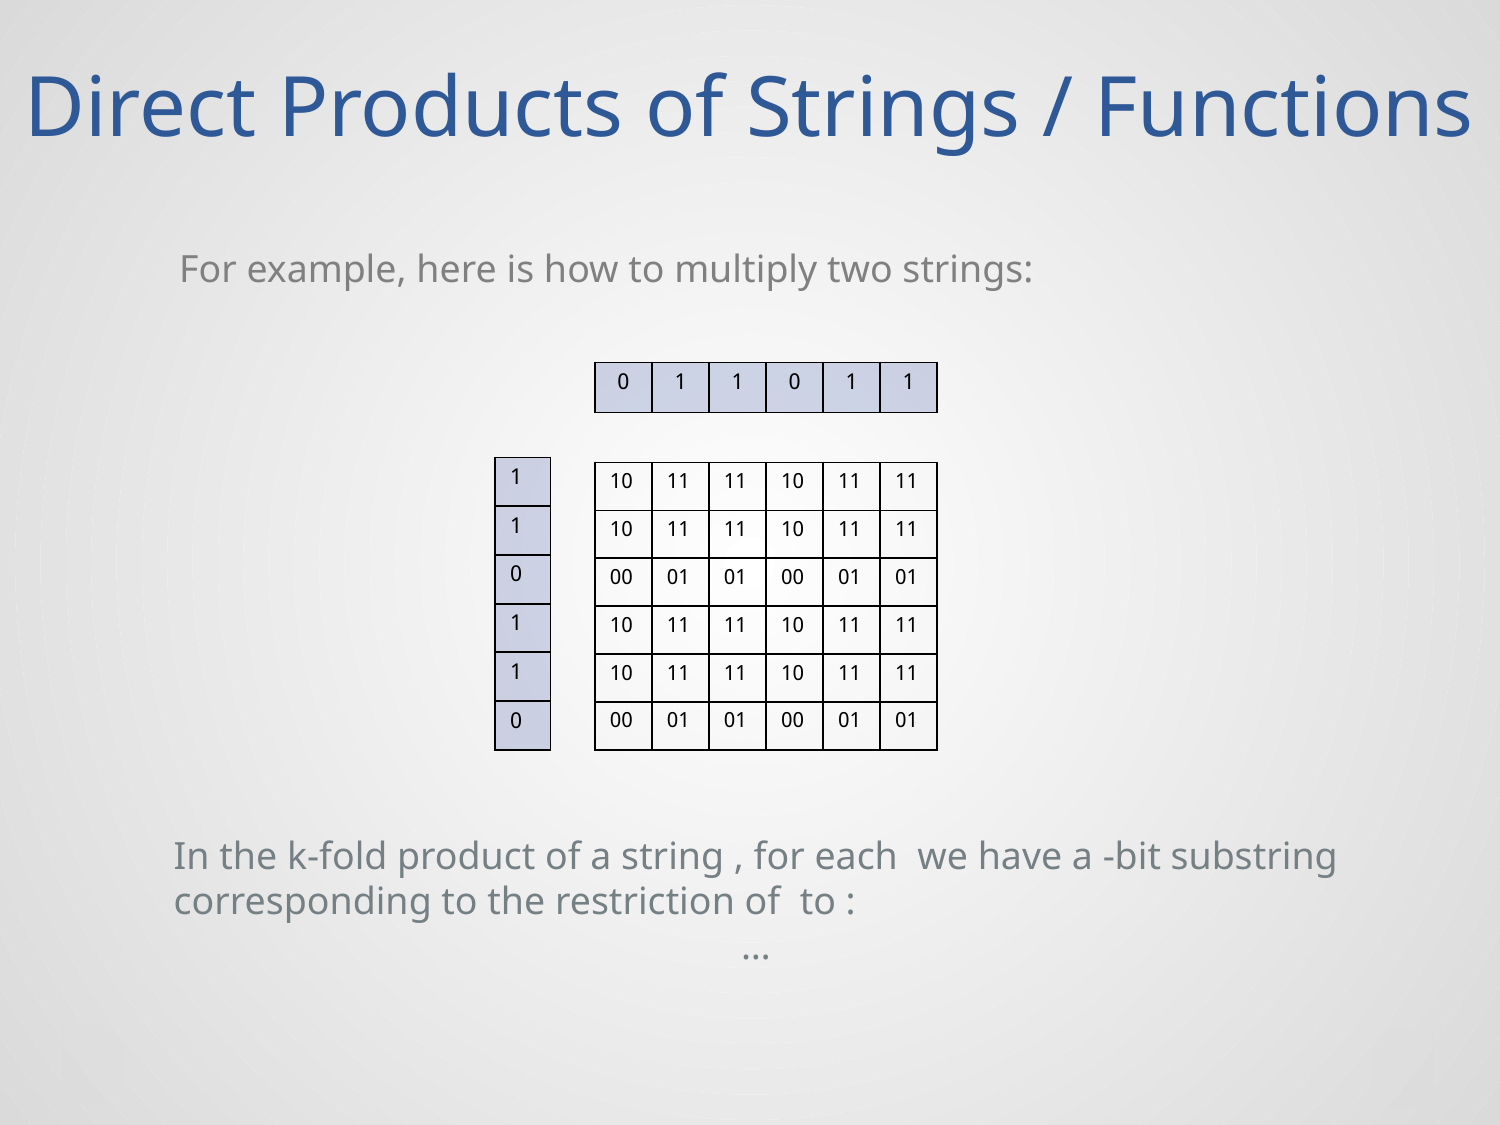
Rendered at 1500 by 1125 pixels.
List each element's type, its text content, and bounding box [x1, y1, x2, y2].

table_header 10 [596, 463, 651, 510]
table_cell 01 [710, 703, 765, 749]
table_cell 11 [653, 655, 708, 701]
table_cell 01 [824, 559, 879, 605]
table_cell 00 [767, 559, 822, 605]
table_header 11 [710, 463, 765, 510]
table_cell 10 [596, 607, 651, 653]
table_header 0 [767, 363, 822, 412]
table_cell 01 [824, 703, 879, 749]
table_header 11 [881, 463, 936, 510]
table_header 11 [824, 463, 879, 510]
table_cell 01 [710, 559, 765, 605]
table_cell 1 [496, 605, 550, 651]
table_header 11 [653, 463, 708, 510]
text_box For example, here is how to multiply two strings: [164, 237, 1060, 298]
table_cell 01 [653, 703, 708, 749]
title Direct Products of Strings / Functions [0, 0, 1500, 161]
table_cell 0 [496, 556, 550, 603]
table_cell 10 [767, 655, 822, 701]
table_header 0 [596, 363, 651, 412]
table_header 10 [767, 463, 822, 510]
table_header 1 [653, 363, 708, 412]
table_cell 00 [596, 559, 651, 605]
table_header 1 [710, 363, 765, 412]
table_cell 11 [710, 511, 765, 557]
table_cell 01 [881, 559, 936, 605]
table_cell 10 [596, 511, 651, 557]
table_cell 10 [767, 511, 822, 557]
table_cell 11 [824, 511, 879, 557]
table_cell 00 [767, 703, 822, 749]
table_cell 11 [881, 655, 936, 701]
table_cell 00 [596, 703, 651, 749]
table_cell 1 [496, 507, 550, 554]
table_cell 11 [824, 607, 879, 653]
table_cell 01 [881, 703, 936, 749]
table_header 1 [496, 458, 550, 505]
table_header 1 [881, 363, 936, 412]
table_cell 11 [653, 511, 708, 557]
table_header 1 [824, 363, 879, 412]
table_cell 11 [881, 511, 936, 557]
table_cell 11 [710, 655, 765, 701]
table_cell 10 [596, 655, 651, 701]
table_cell 11 [710, 607, 765, 653]
table_cell 1 [496, 653, 550, 700]
table_cell 11 [653, 607, 708, 653]
table_cell 11 [881, 607, 936, 653]
table_cell 11 [824, 655, 879, 701]
table_cell 01 [653, 559, 708, 605]
table_cell 0 [496, 702, 550, 749]
table_cell 10 [767, 607, 822, 653]
